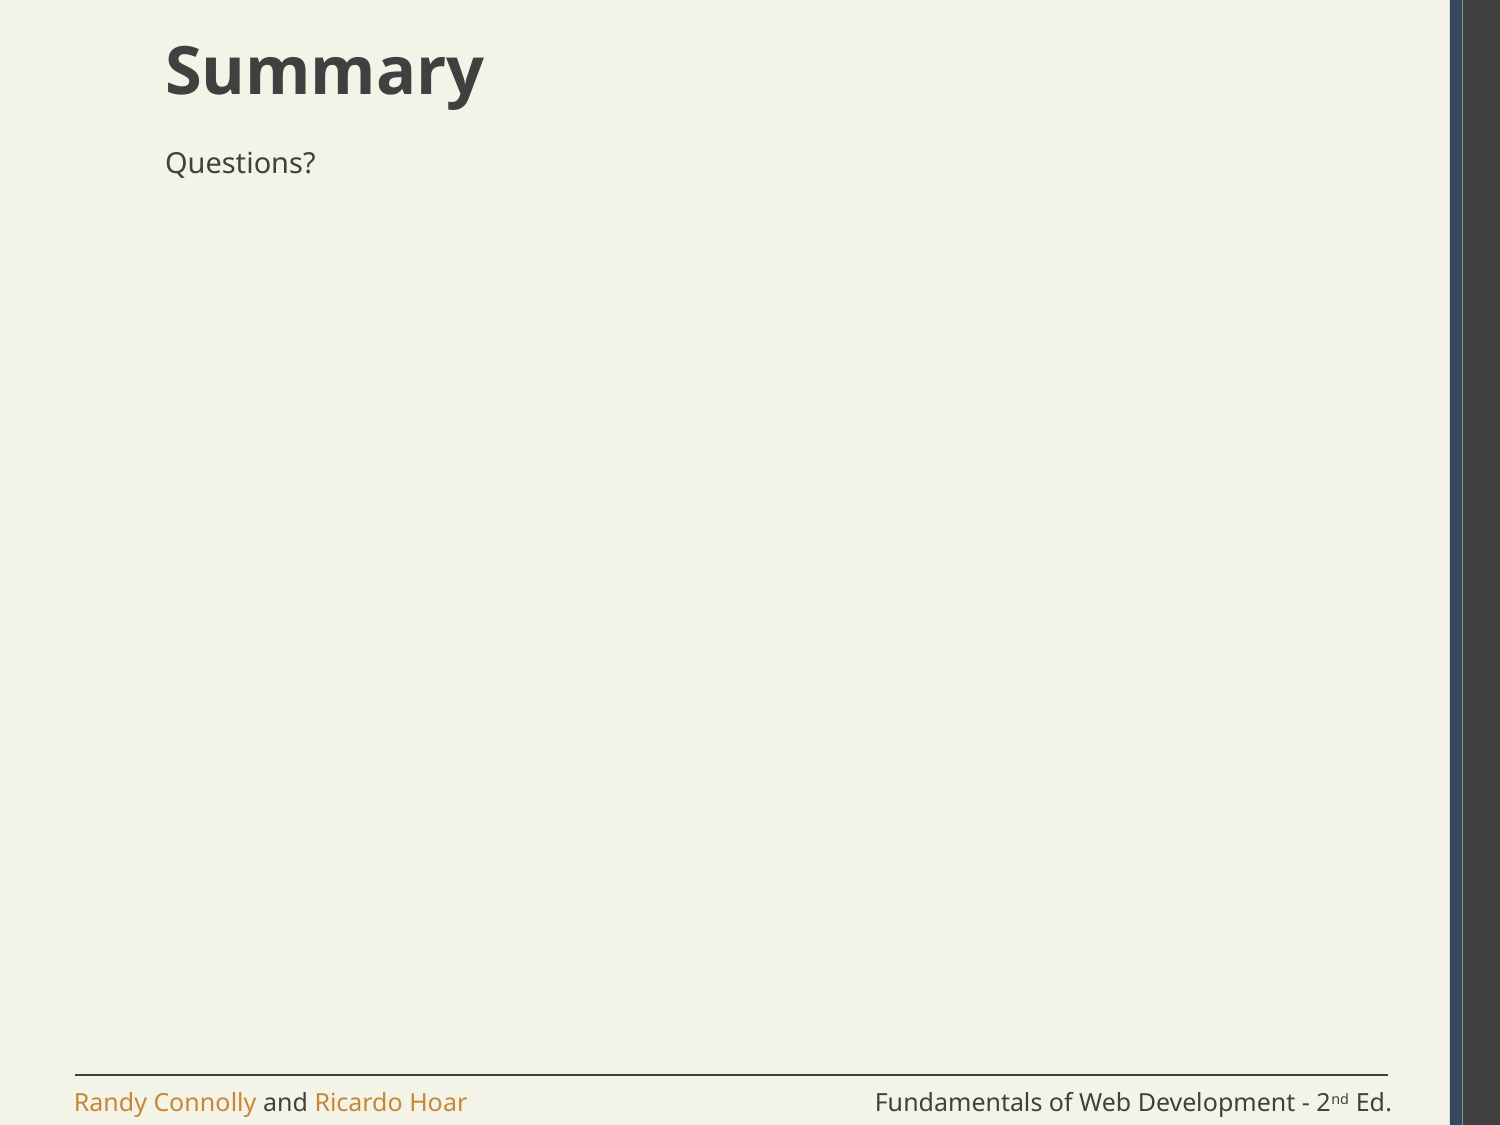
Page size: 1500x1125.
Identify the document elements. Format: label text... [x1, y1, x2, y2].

title Summary [150, 20, 1425, 188]
list Questions? [150, 137, 1200, 188]
